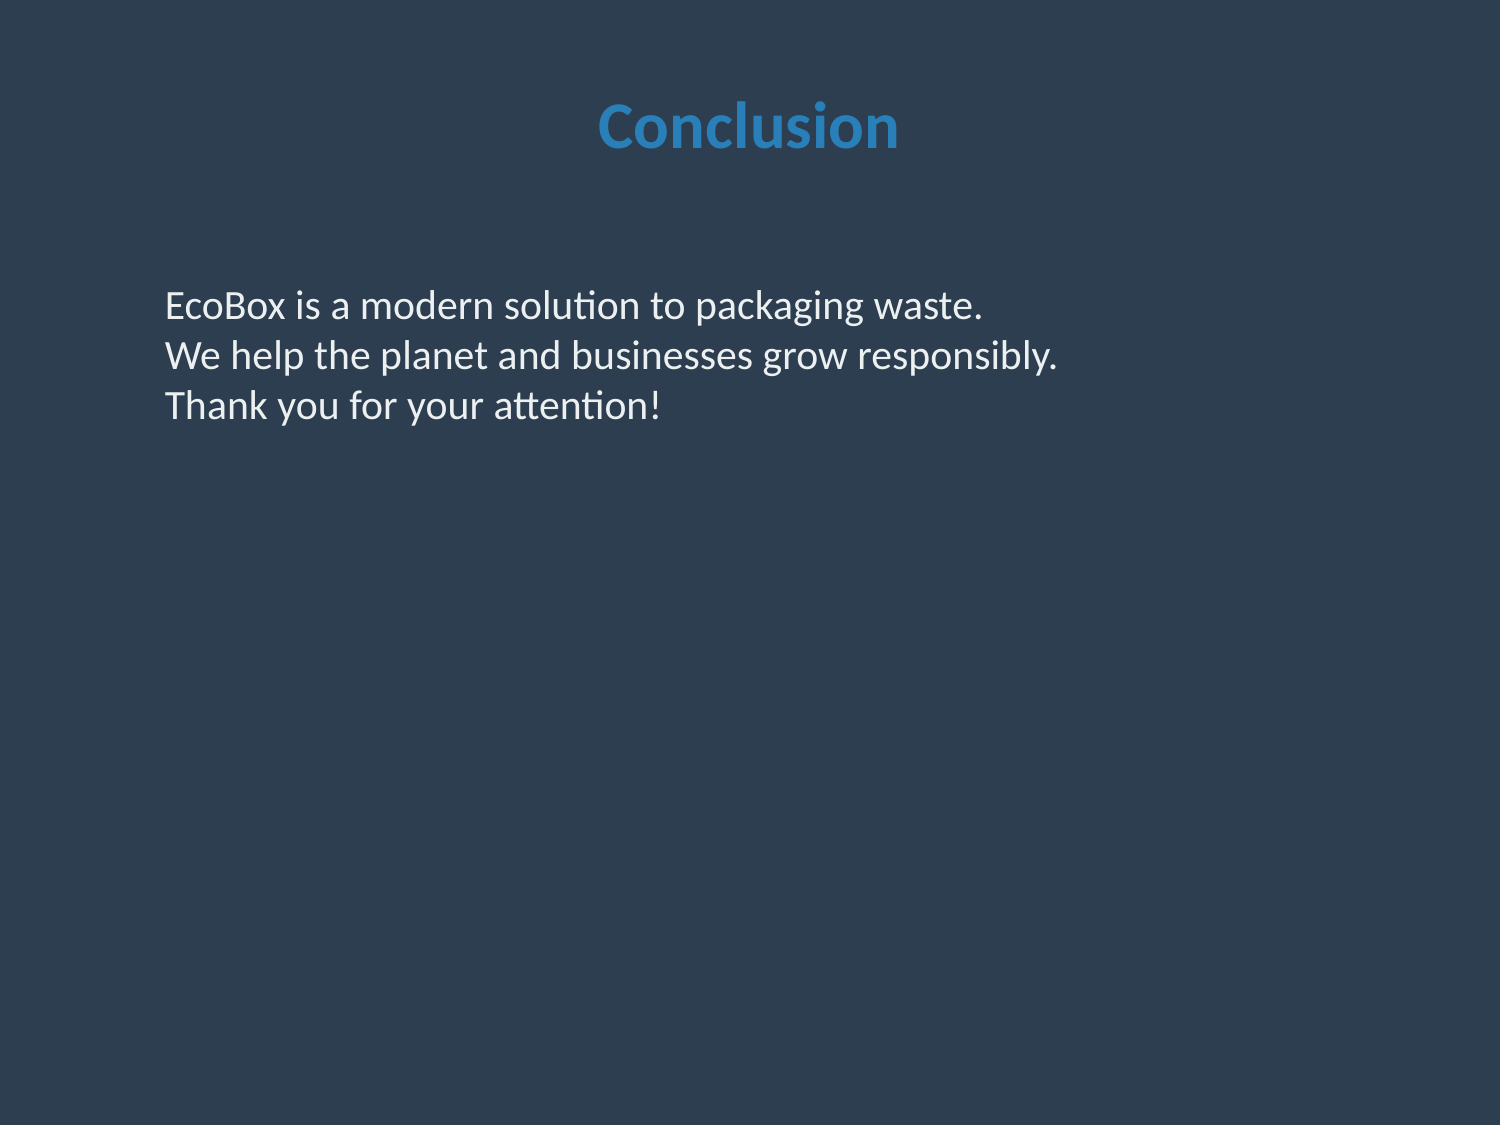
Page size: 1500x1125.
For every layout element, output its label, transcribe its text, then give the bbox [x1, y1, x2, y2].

text_box EcoBox is a modern solution to packaging waste. We help the planet and businesses grow responsibly. Thank you for your attention! [149, 224, 1350, 435]
text_box Conclusion [583, 74, 916, 170]
